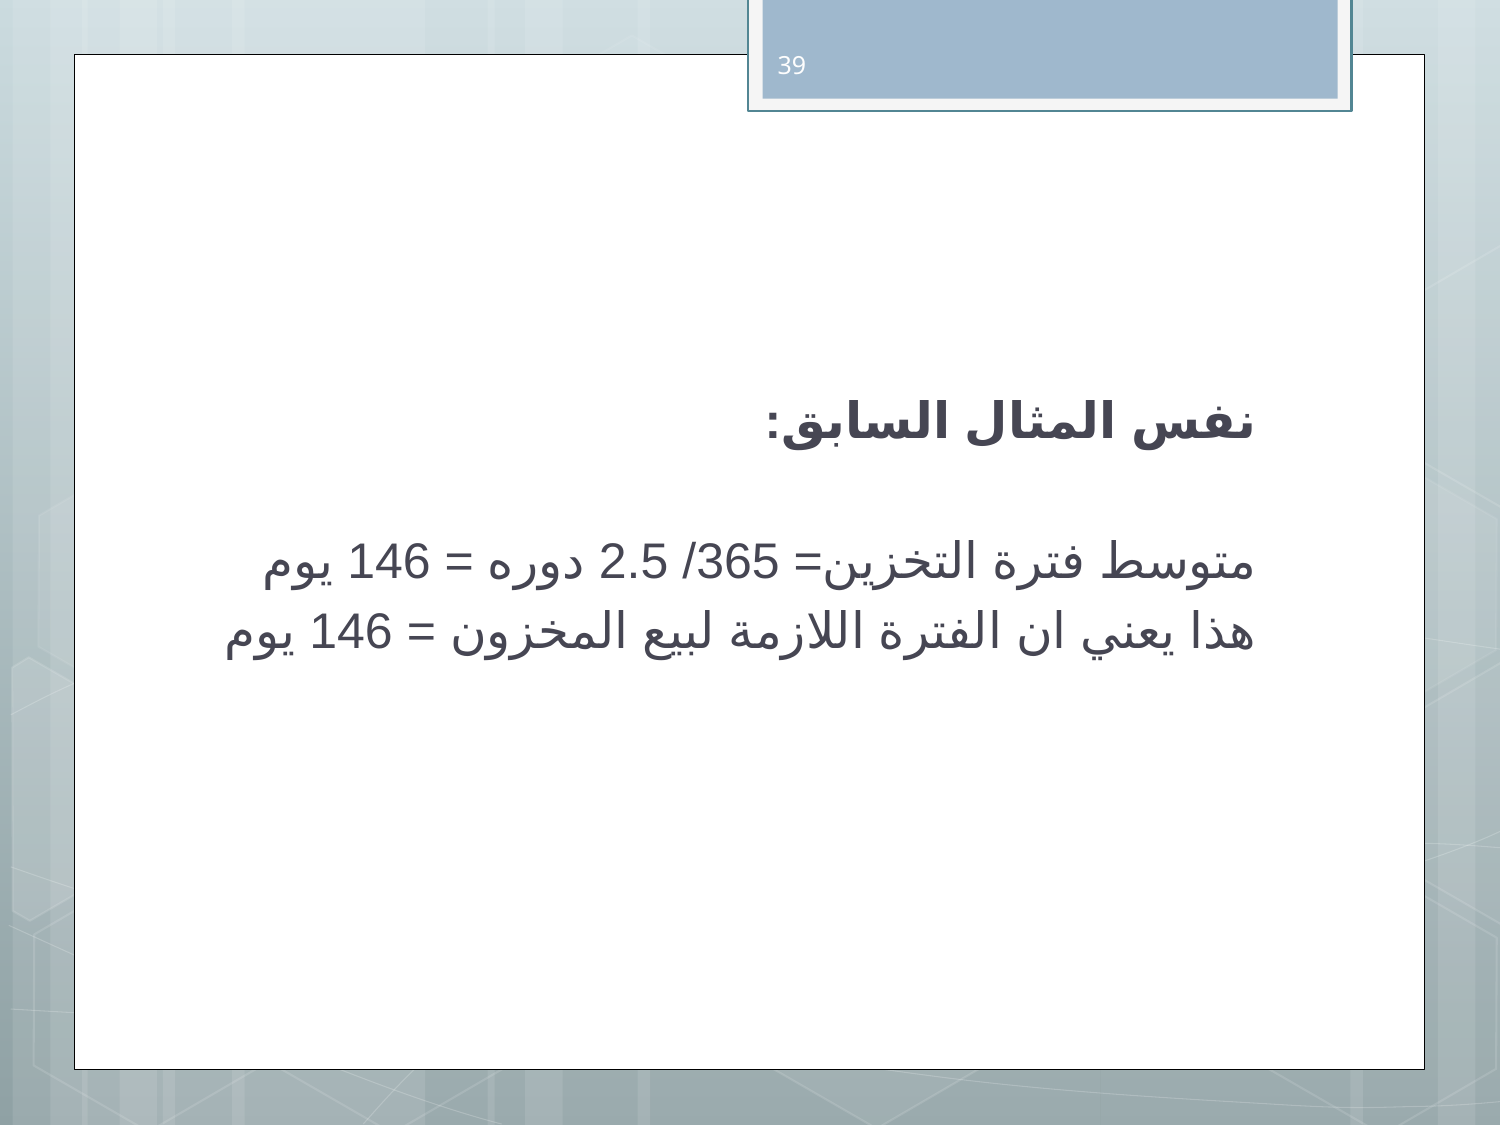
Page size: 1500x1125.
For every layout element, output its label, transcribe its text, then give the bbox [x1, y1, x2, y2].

list نفس المثال السابق: متوسط فترة التخزين= 365/ 2.5 دوره = 146 يوم هذا يعني ان الفترة اللازمة لبيع المخزون = 146 يوم [171, 381, 1283, 957]
slide_number 39 [762, 36, 982, 97]
